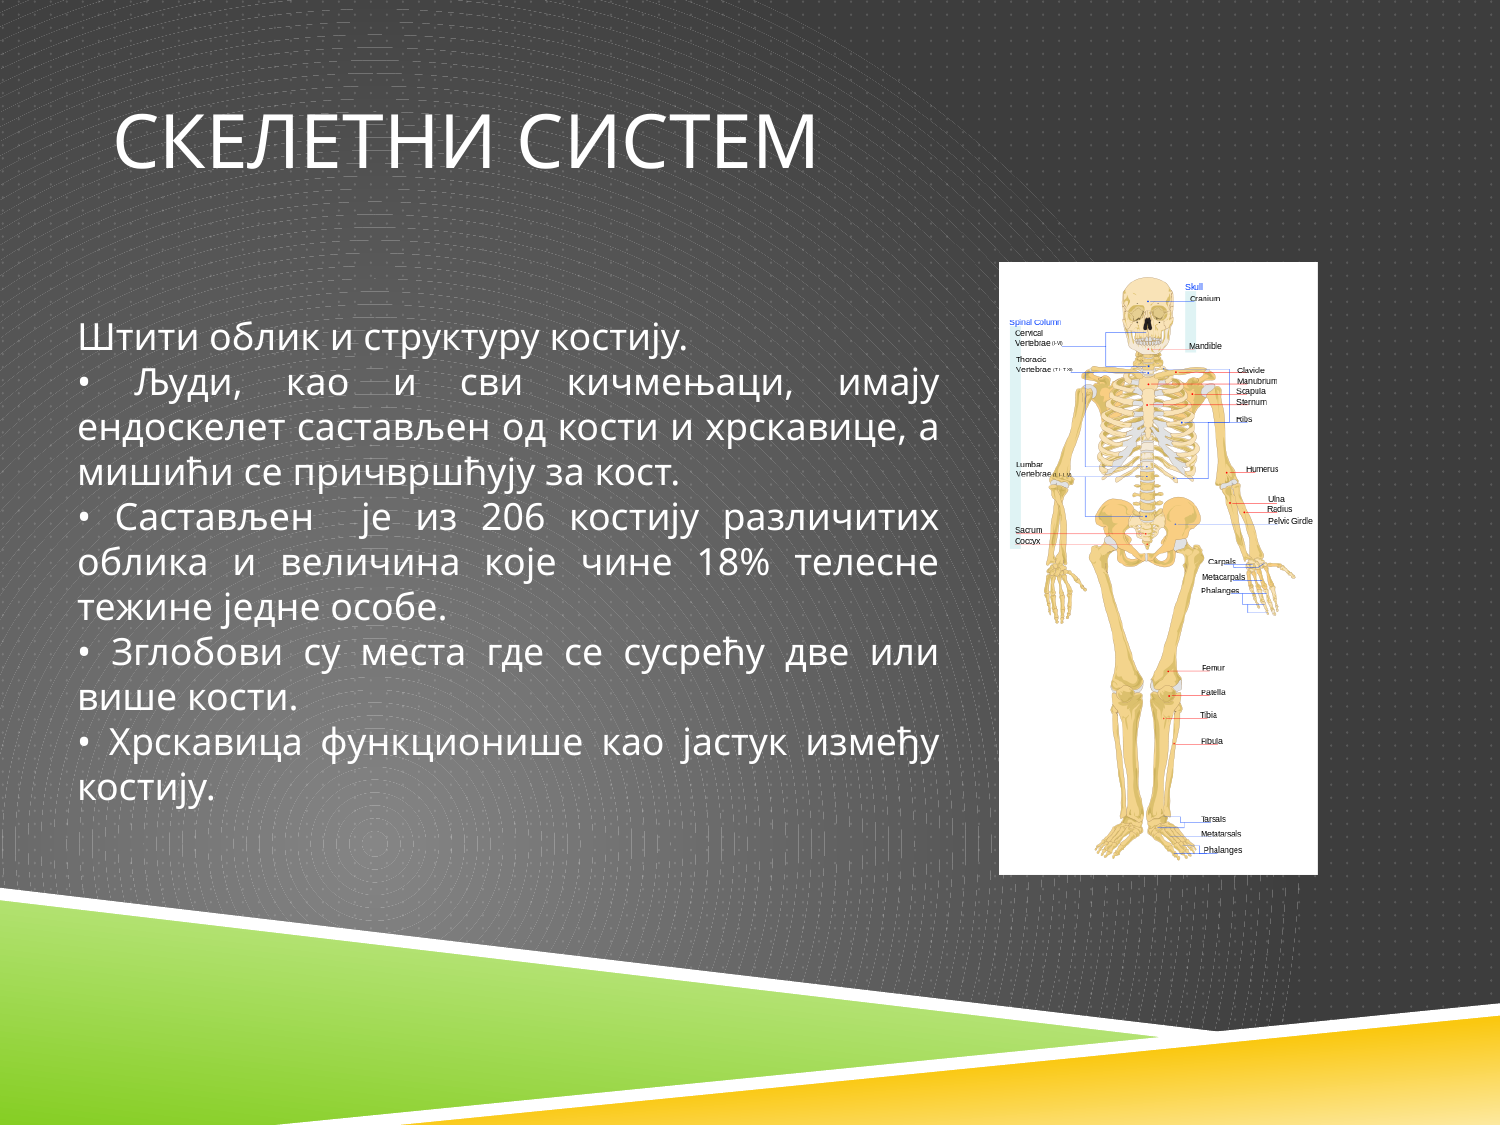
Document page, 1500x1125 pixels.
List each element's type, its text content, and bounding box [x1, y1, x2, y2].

text_box Штити облик и структуру костију. • Људи, као и сви кичмењаци, имају ендоскелет састављен од кости и хрскавице, а мишићи се причвршћују за кост. • Састављен је из 206 костију различитих облика и величина које чине 18% телесне тежине једне особе. • Зглобови су места где се сусрећу две или више кости. • Хрскавица функционише као јастук између костију. [62, 306, 955, 816]
title Скелетни систем [112, 45, 1388, 233]
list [999, 262, 1318, 876]
